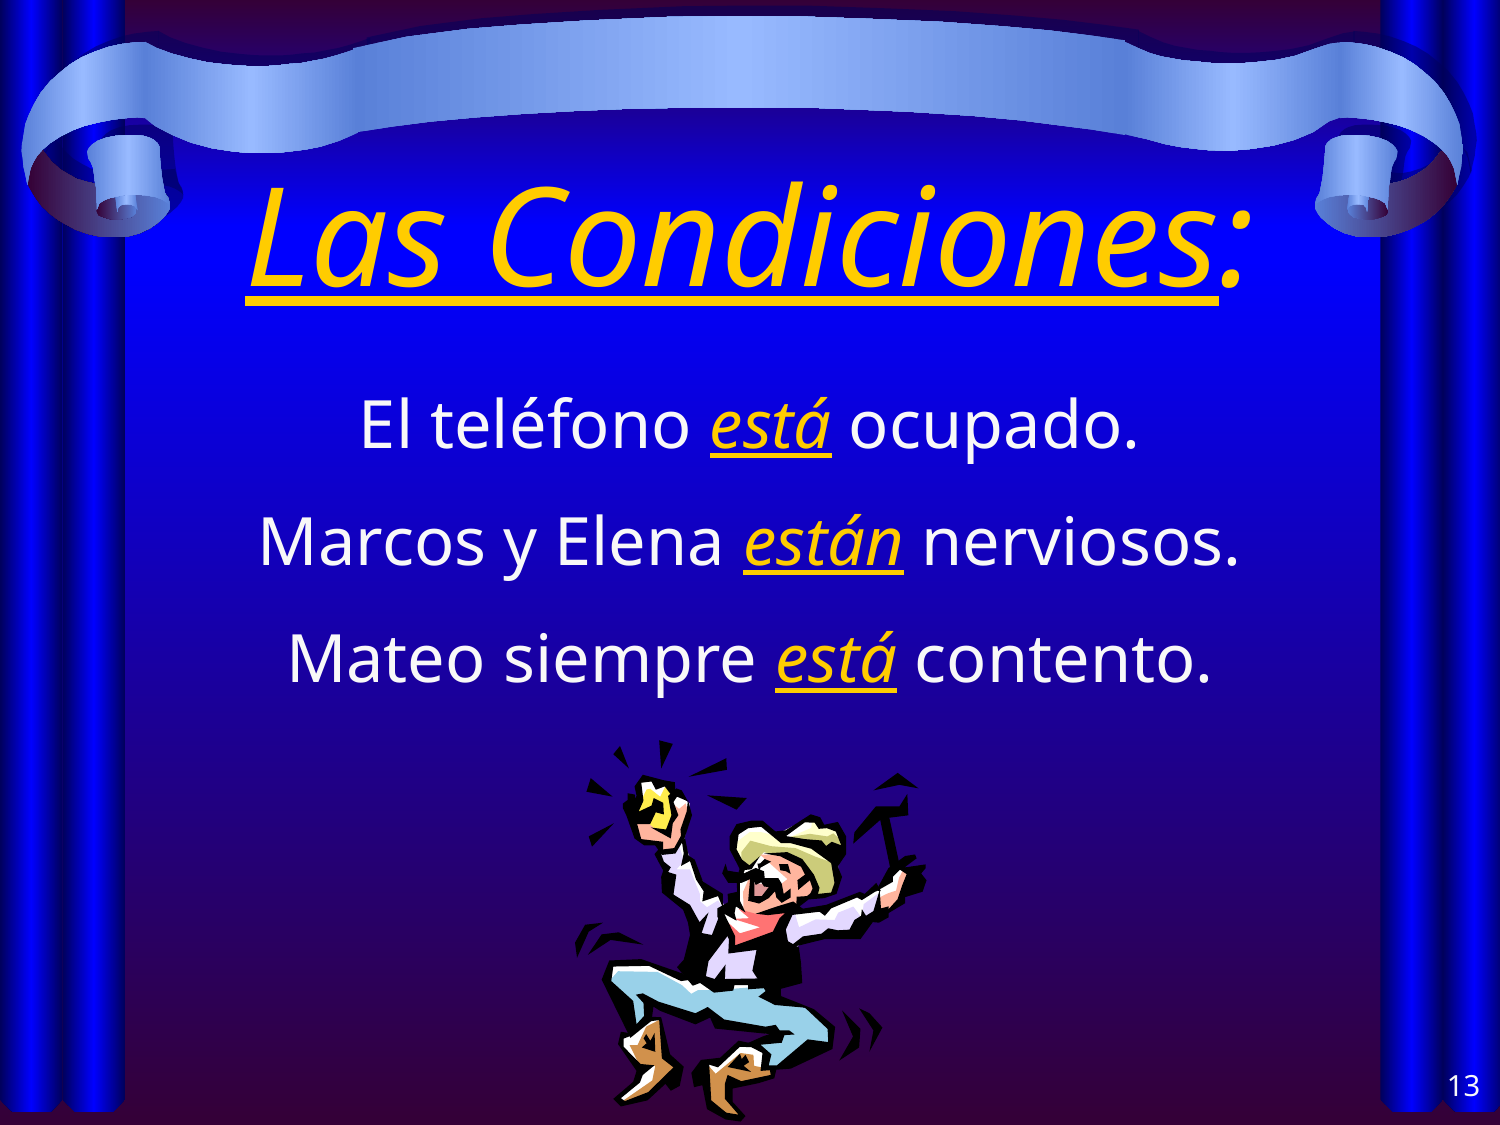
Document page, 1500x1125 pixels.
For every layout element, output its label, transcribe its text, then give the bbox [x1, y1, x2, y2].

list El teléfono está ocupado. Marcos y Elena están nerviosos. Mateo siempre está contento. [112, 350, 1388, 738]
picture [574, 737, 931, 1125]
title Las Condiciones: [112, 112, 1388, 300]
slide_number 13 [1187, 1050, 1500, 1125]
